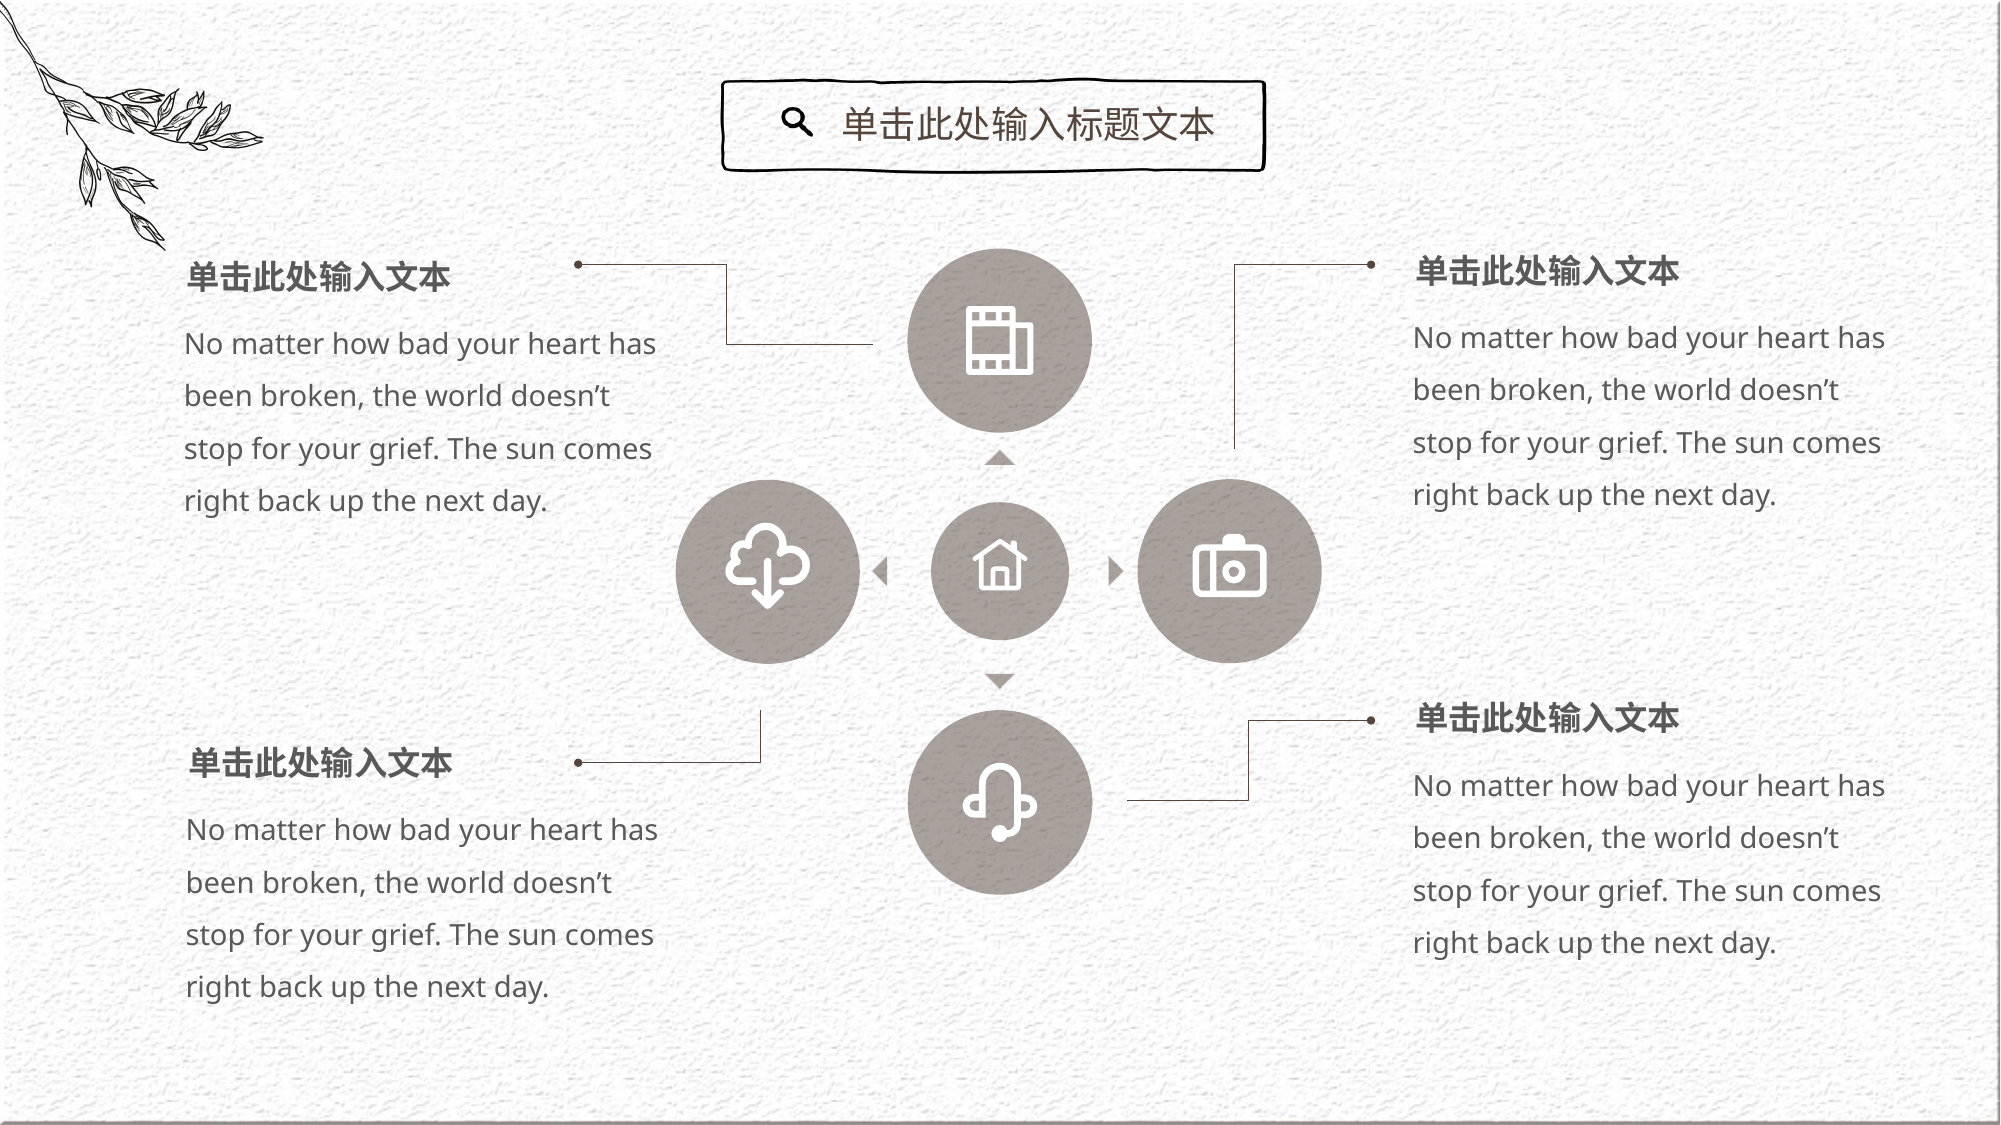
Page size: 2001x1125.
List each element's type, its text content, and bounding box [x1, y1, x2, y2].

text_box [1127, 716, 1376, 801]
text_box No matter how bad your heart has been broken, the world doesn’t stop for your grief. The sun comes right back up the next day. [170, 786, 678, 1012]
text_box [983, 448, 1017, 465]
picture [0, 0, 2001, 1125]
text_box [870, 554, 888, 588]
text_box No matter how bad your heart has been broken, the world doesn’t stop for your grief. The sun comes right back up the next day. [168, 300, 676, 525]
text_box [931, 502, 1069, 641]
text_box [1137, 479, 1322, 664]
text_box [907, 248, 1092, 433]
text_box 单击此处输入文本 [1400, 242, 1697, 298]
text_box [1234, 260, 1376, 449]
text_box No matter how bad your heart has been broken, the world doesn’t stop for your grief. The sun comes right back up the next day. [1398, 294, 1905, 519]
text_box 单击此处输入文本 [1400, 690, 1697, 745]
text_box [1108, 554, 1125, 588]
text_box [983, 673, 1017, 691]
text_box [907, 710, 1093, 895]
text_box 单击此处输入文本 [173, 734, 470, 790]
text_box No matter how bad your heart has been broken, the world doesn’t stop for your grief. The sun comes right back up the next day. [1398, 742, 1905, 967]
text_box 单击此处输入文本 [171, 248, 468, 304]
text_box [574, 260, 874, 346]
text_box [574, 709, 762, 767]
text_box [675, 479, 860, 664]
